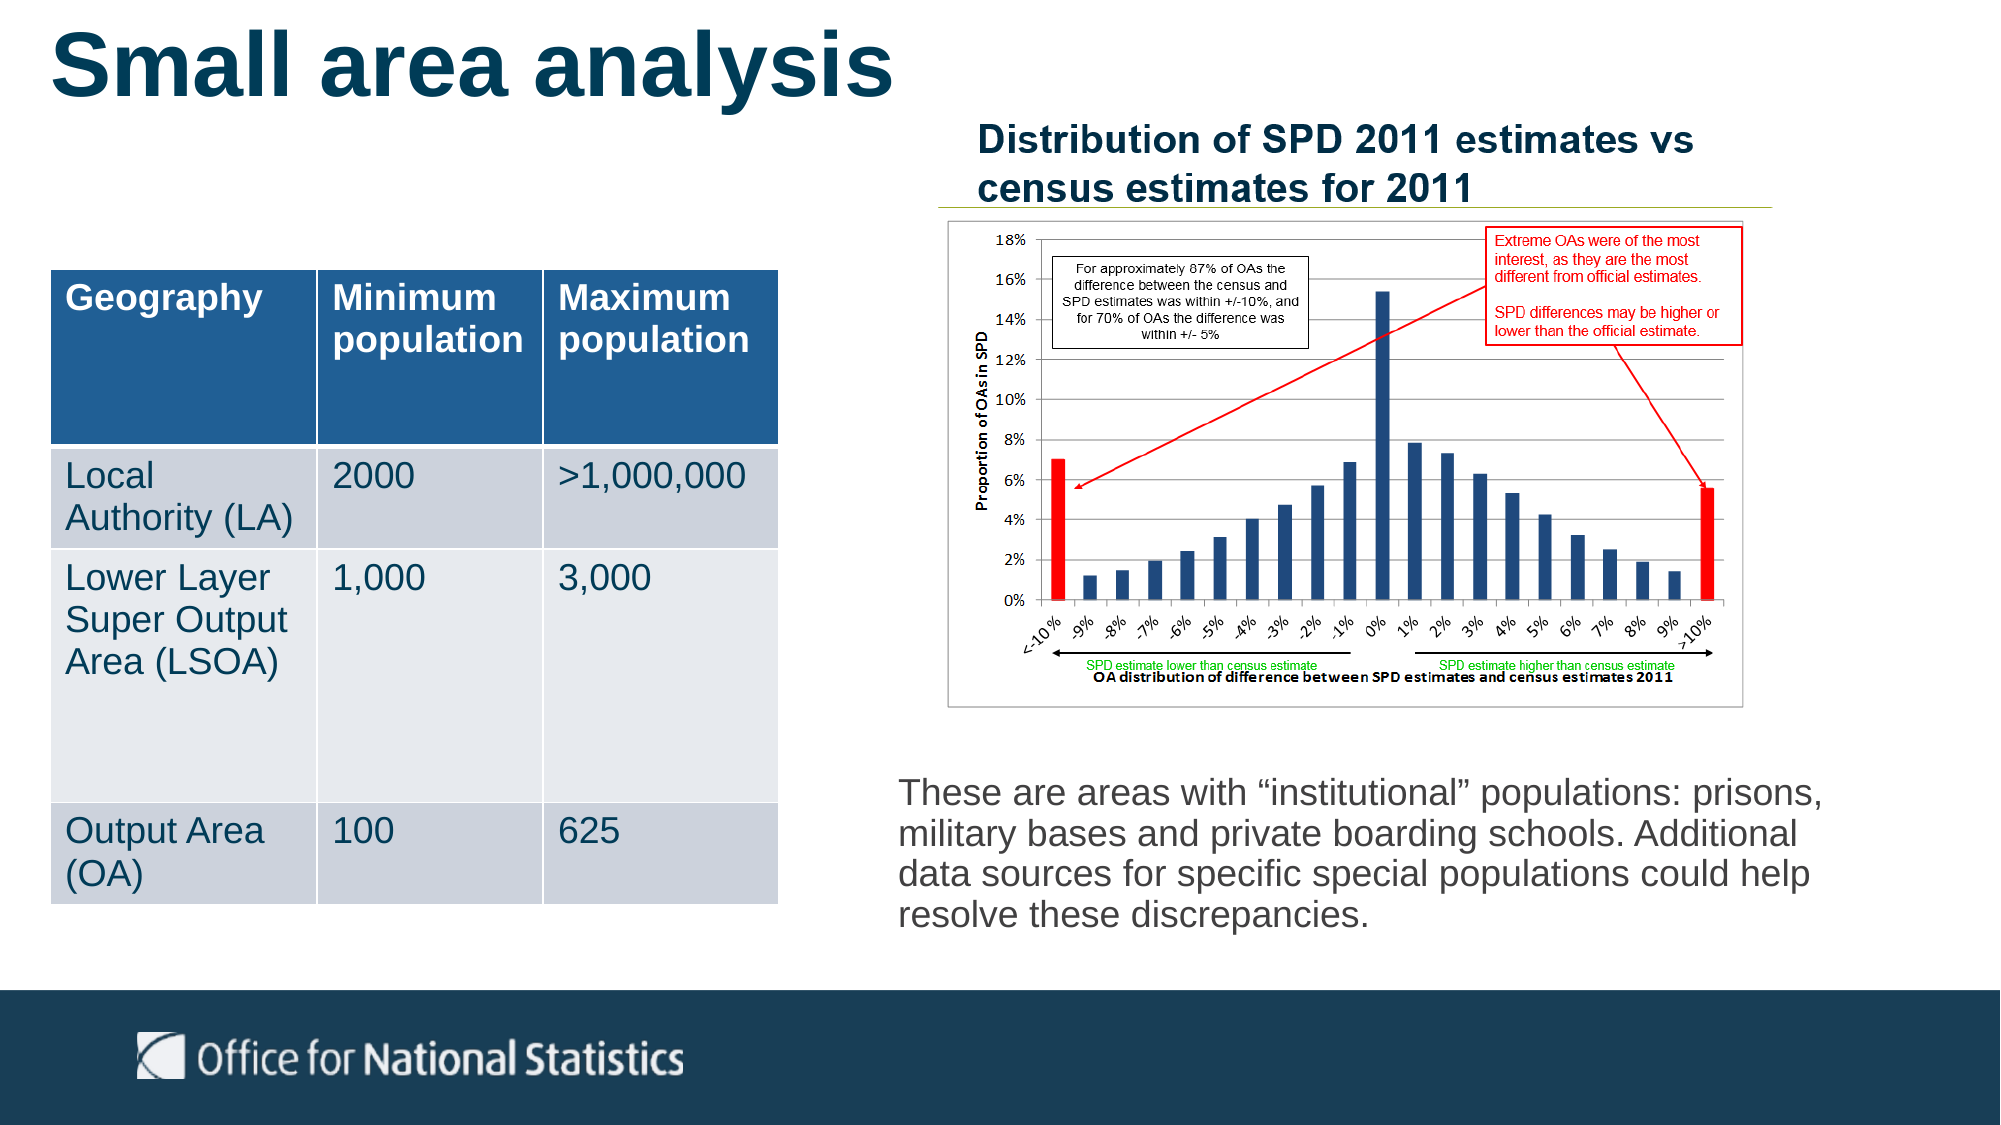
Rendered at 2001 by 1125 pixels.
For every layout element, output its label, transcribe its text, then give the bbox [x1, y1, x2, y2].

table_cell 2000 [318, 449, 542, 548]
table_header Maximum population [544, 270, 778, 444]
table_cell Local Authority (LA) [51, 449, 316, 548]
table_cell 3,000 [544, 550, 778, 802]
table_cell Lower Layer Super Output Area (LSOA) [51, 550, 316, 802]
table_header Geography [51, 270, 316, 444]
table_cell >1,000,000 [544, 449, 778, 548]
list These are areas with “institutional” populations: prisons, military bases and private boarding schools. Additional data sources for specific special populations could help resolve these discrepancies. [898, 148, 1840, 1041]
picture [926, 111, 1775, 737]
table_cell 100 [318, 803, 542, 904]
table_cell Output Area (OA) [51, 803, 316, 904]
title Small area analysis [50, 10, 1775, 126]
table_cell 1,000 [318, 550, 542, 802]
table_header Minimum population [318, 270, 542, 444]
table_cell 625 [544, 803, 778, 904]
